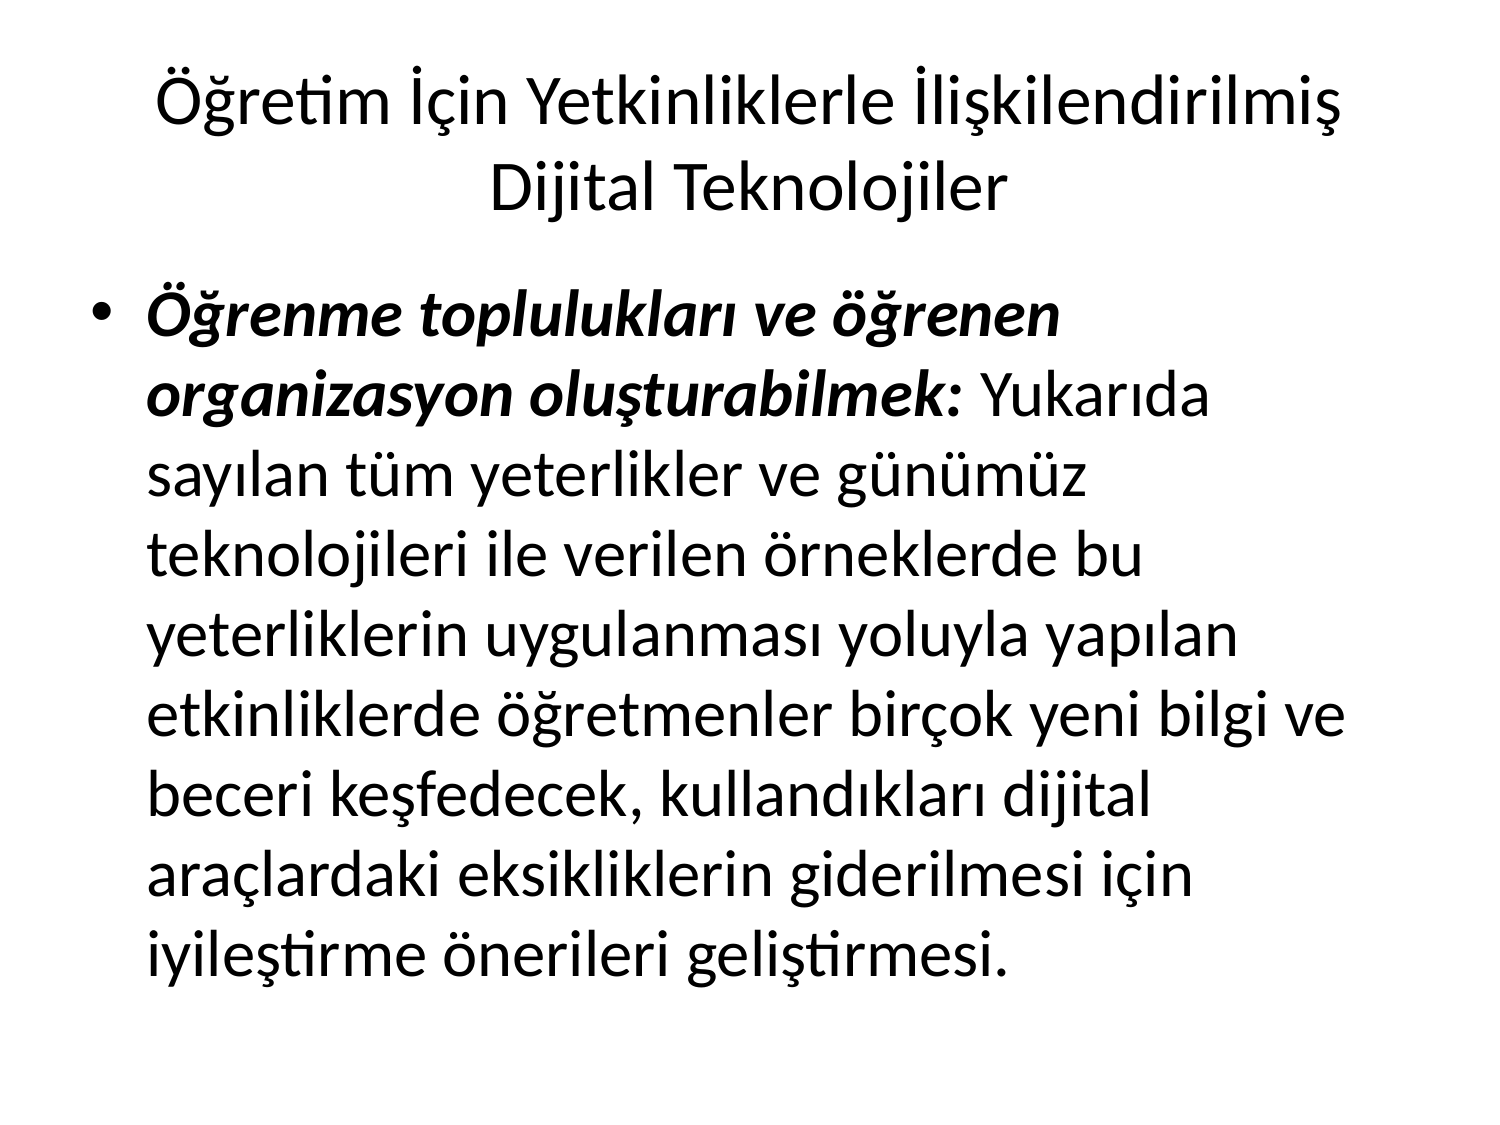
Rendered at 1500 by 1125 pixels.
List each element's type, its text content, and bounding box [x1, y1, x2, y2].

title Öğretim İçin Yetkinliklerle İlişkilendirilmiş Dijital Teknolojiler [75, 45, 1425, 233]
list Öğrenme toplulukları ve öğrenen organizasyon oluşturabilmek: Yukarıda sayılan tüm yeterlikler ve günümüz teknolojileri ile verilen örneklerde bu yeterliklerin uygulanması yoluyla yapılan etkinliklerde öğretmenler birçok yeni bilgi ve beceri keşfedecek, kullandıkları dijital araçlardaki eksikliklerin giderilmesi için iyileştirme önerileri geliştirmesi. [75, 262, 1425, 1005]
